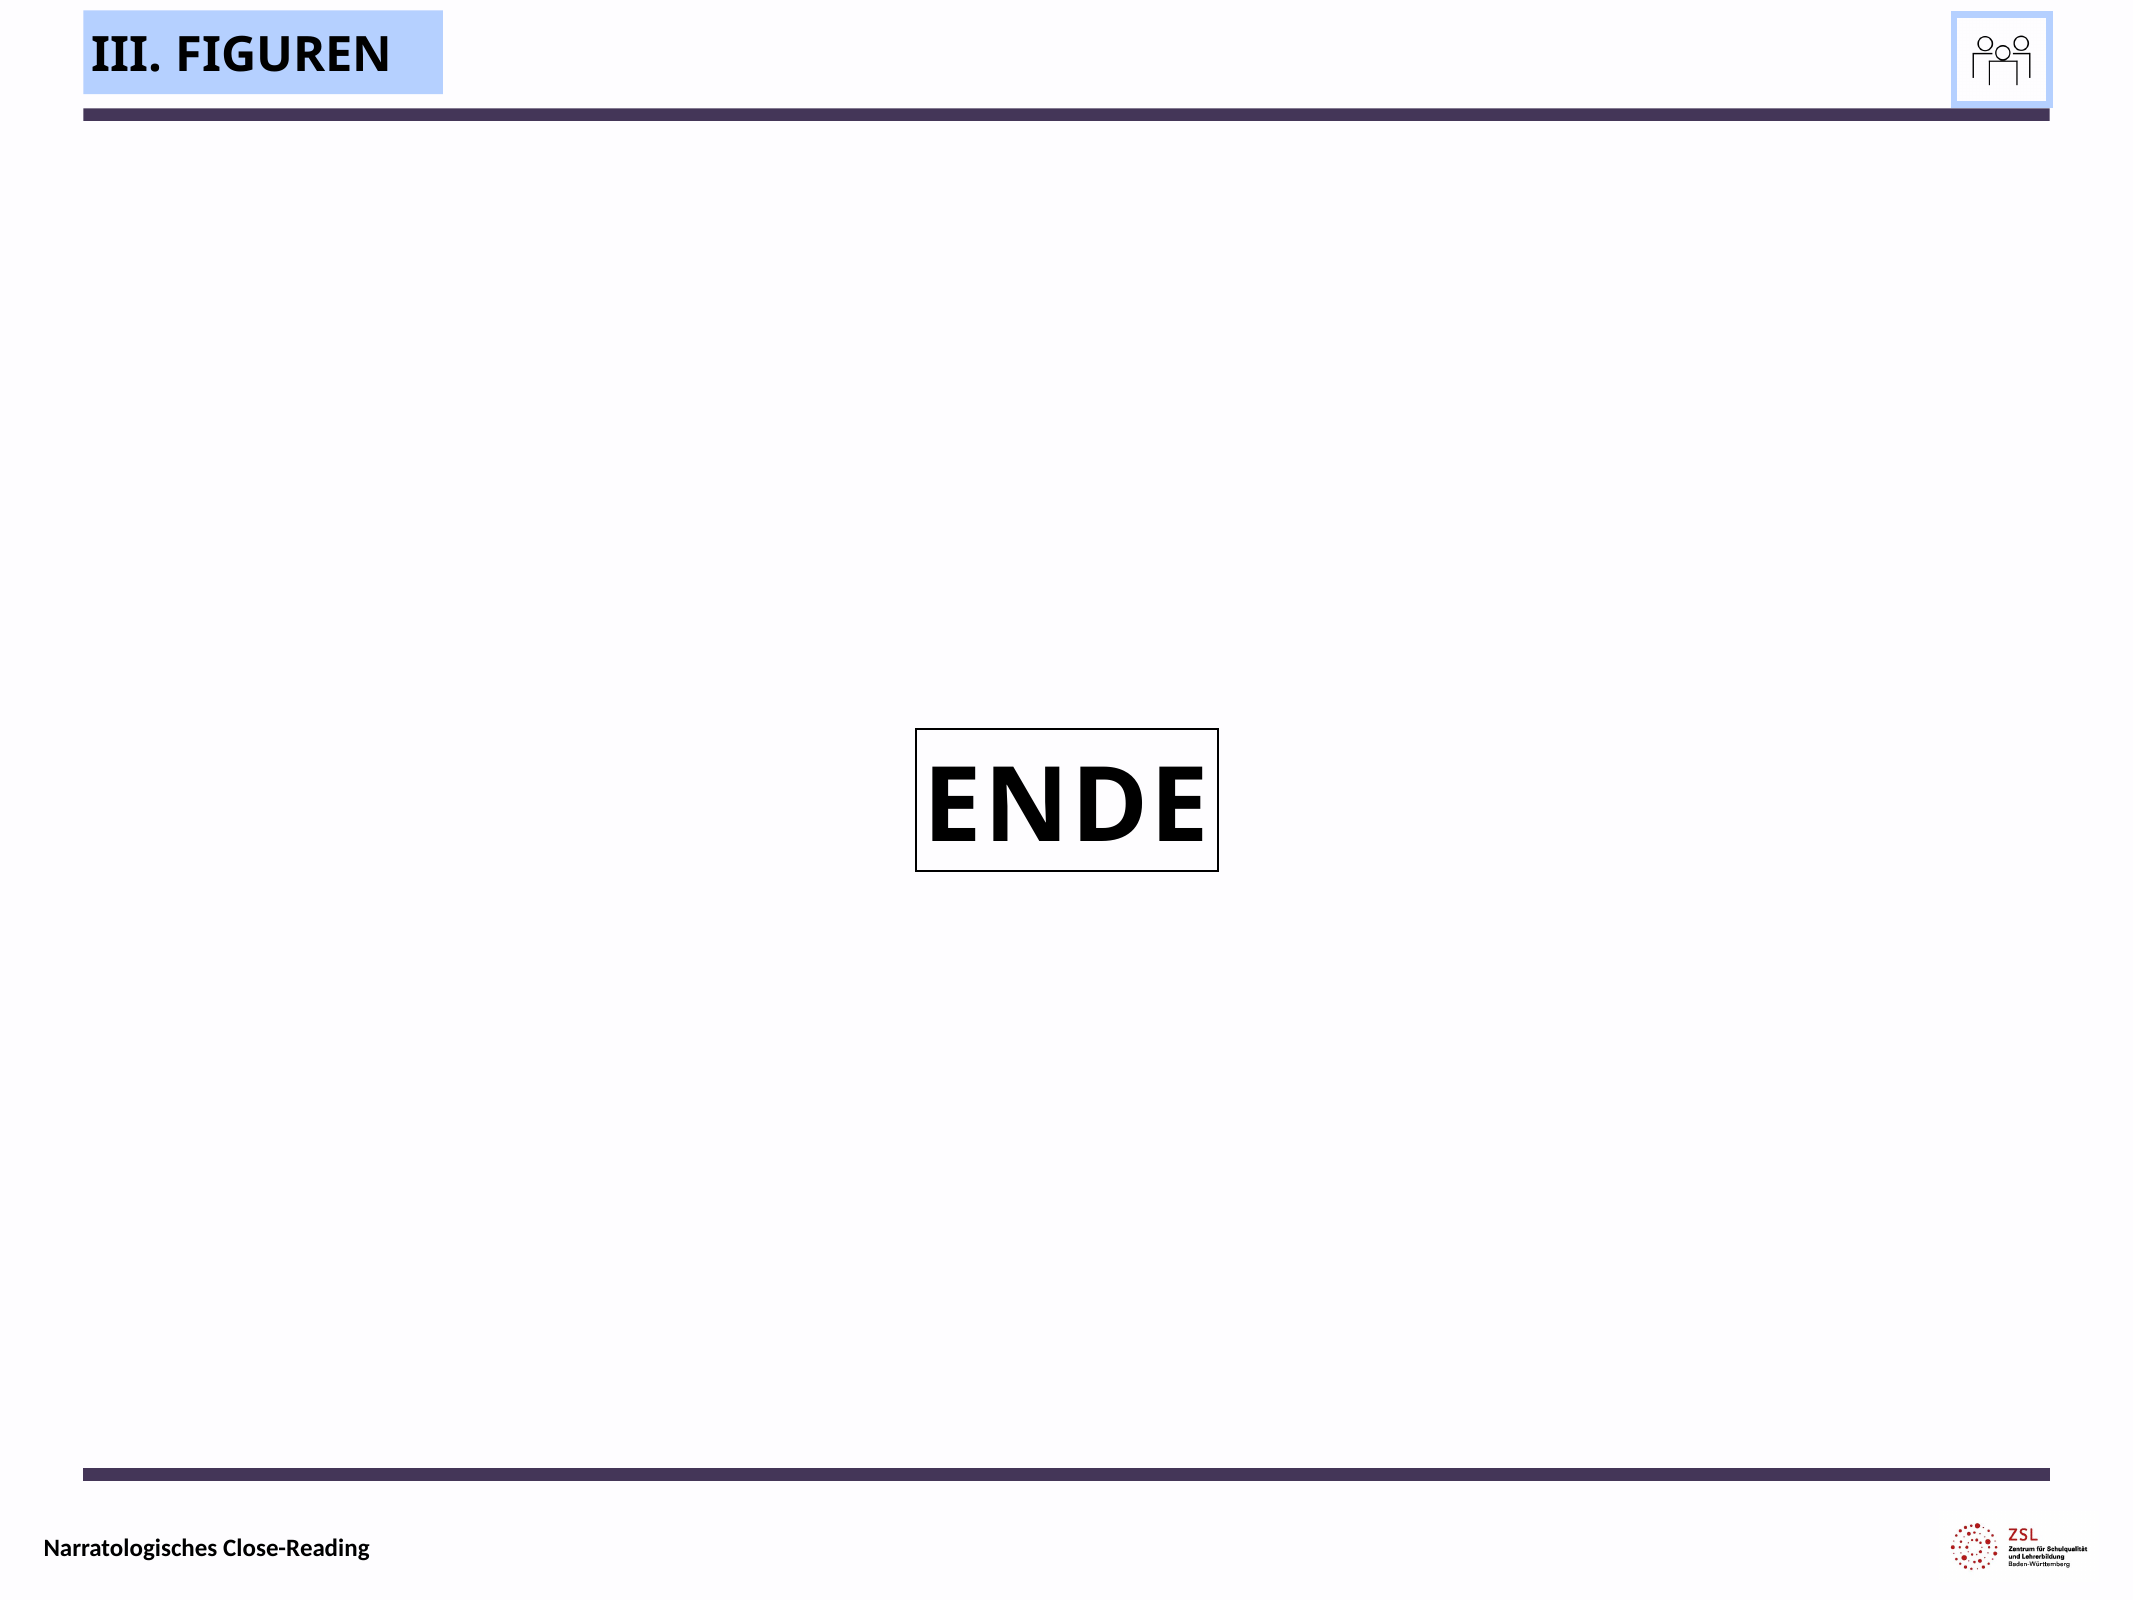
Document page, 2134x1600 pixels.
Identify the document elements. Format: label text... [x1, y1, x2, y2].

text_box Narratologisches Close-Reading [35, 1522, 379, 1570]
text_box III. FIGUREN [83, 10, 443, 95]
picture [1956, 17, 2047, 102]
picture [1938, 1510, 2099, 1582]
text_box ENDE [915, 729, 1218, 871]
